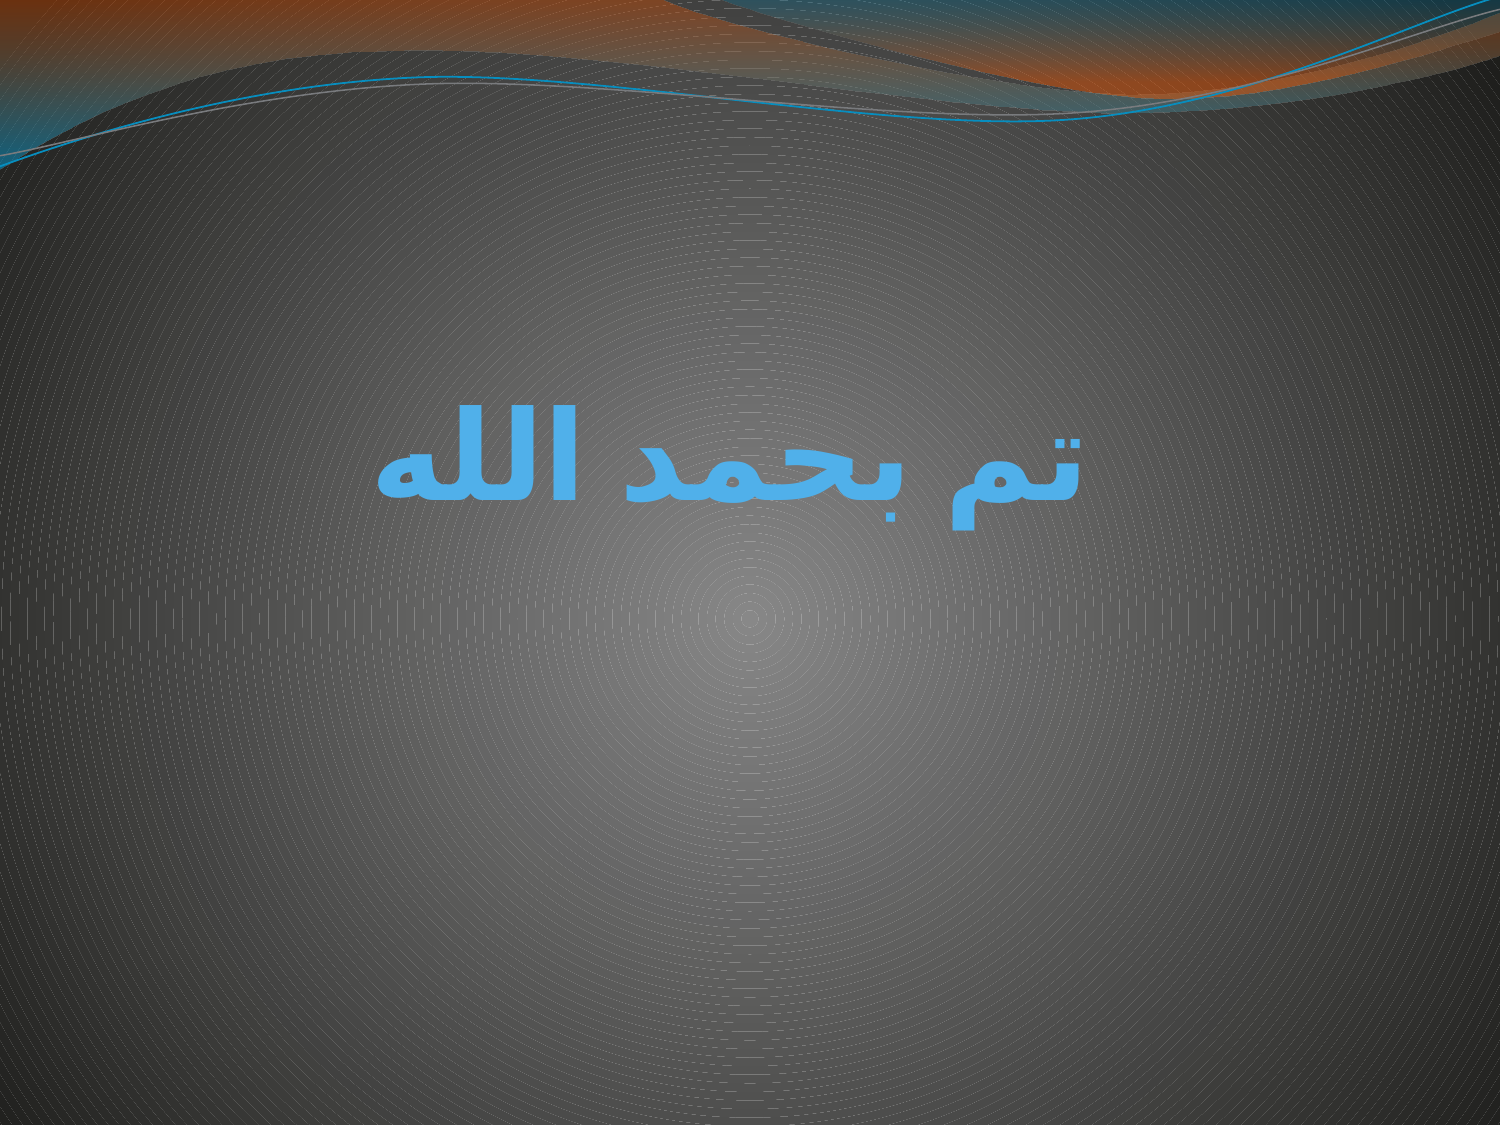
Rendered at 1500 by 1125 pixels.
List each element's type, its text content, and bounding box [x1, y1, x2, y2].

title تم بحمد الله [87, 224, 1376, 525]
